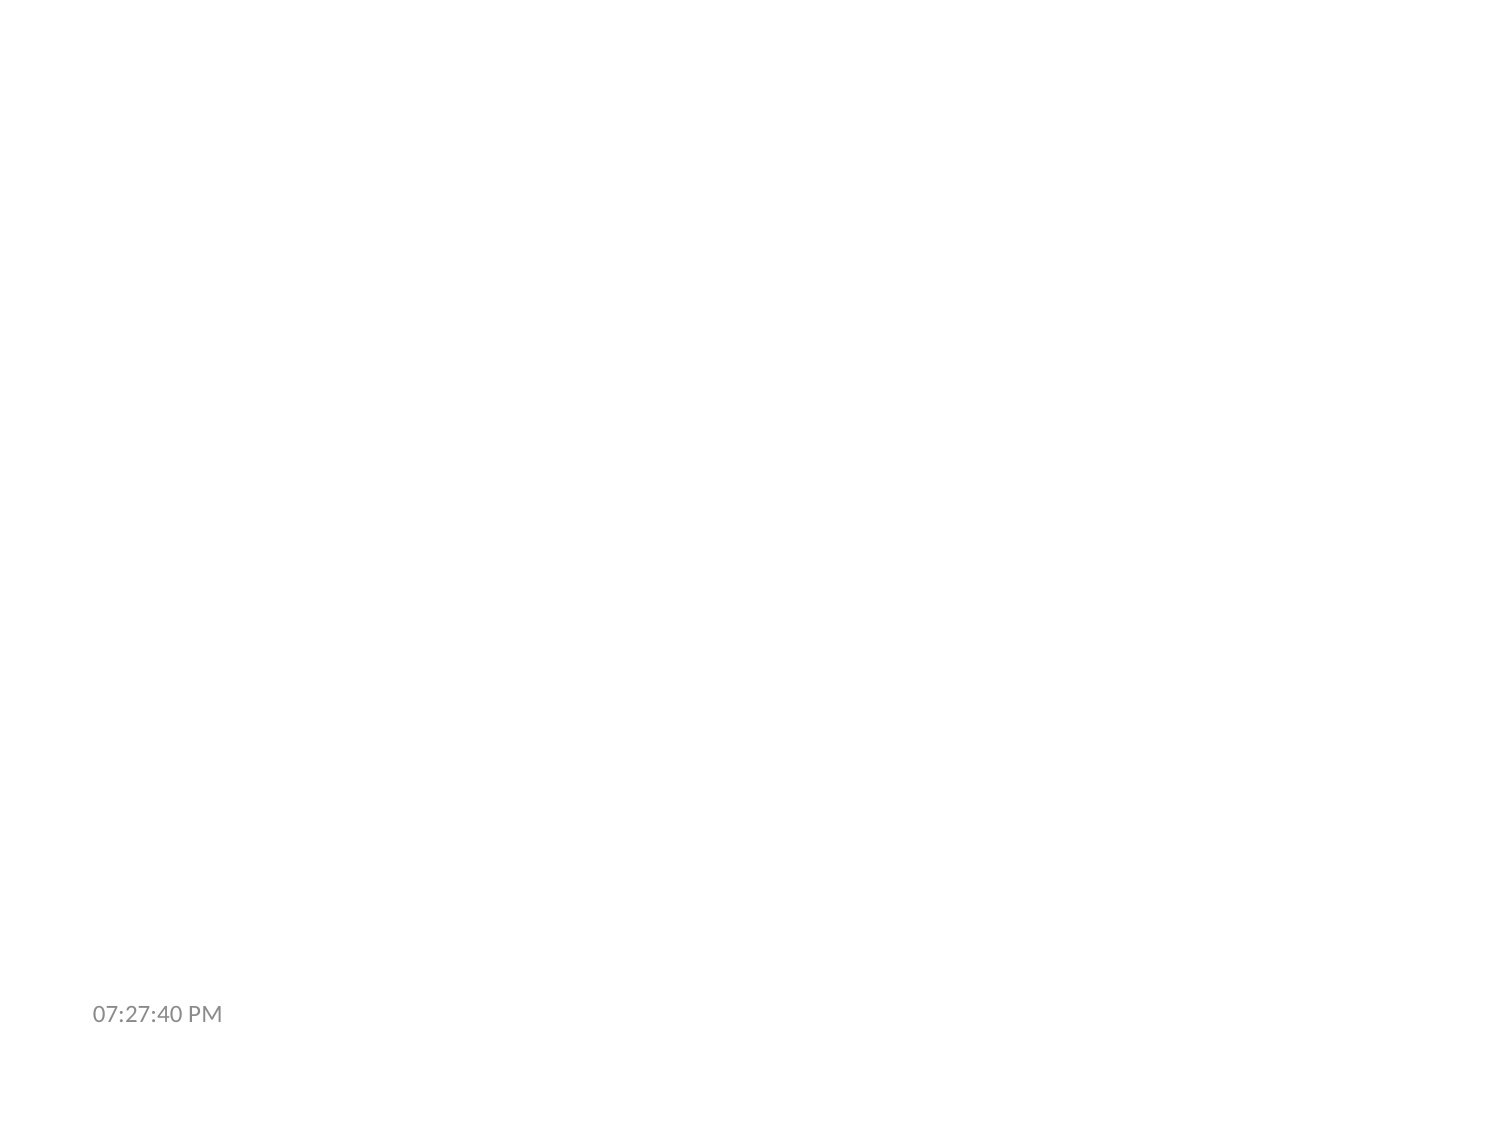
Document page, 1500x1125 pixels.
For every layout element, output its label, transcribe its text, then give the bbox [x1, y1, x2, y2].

text_box 3:35:09 PM [77, 982, 428, 1043]
